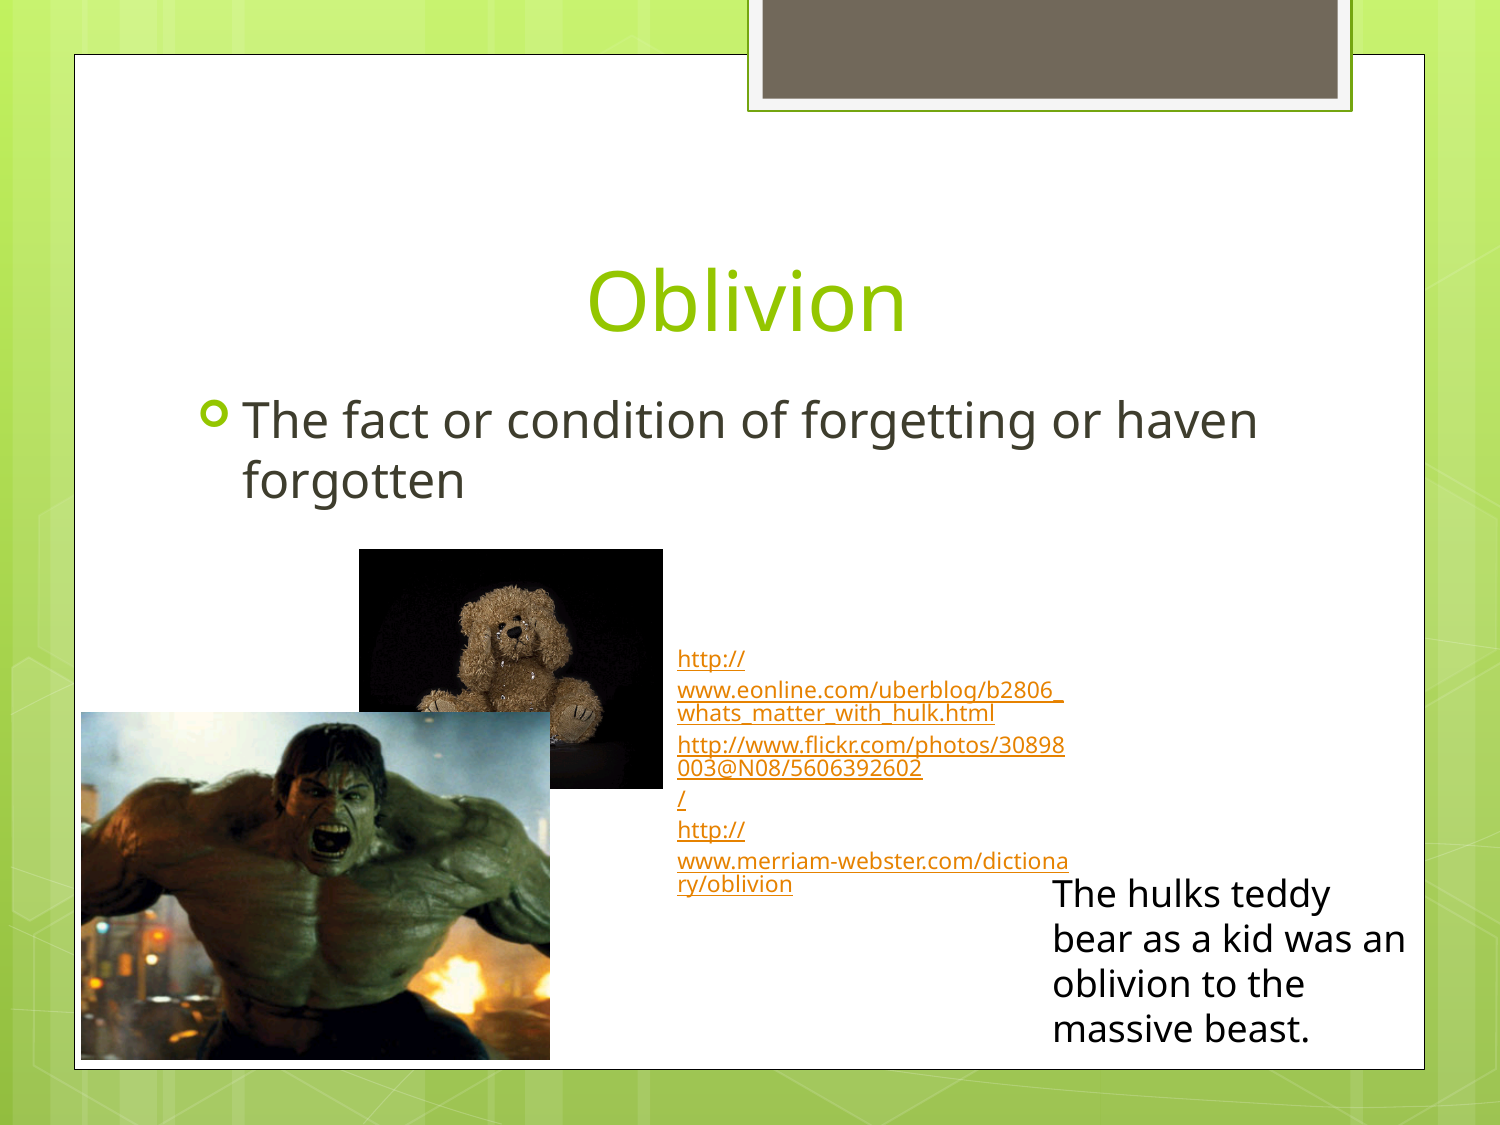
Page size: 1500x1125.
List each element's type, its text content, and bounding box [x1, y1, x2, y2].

text_box http://www.eonline.com/uberblog/b2806_whats_matter_with_hulk.html http://www.flickr.com/photos/30898003@N08/5606392602/ http://www.merriam-webster.com/dictionary/oblivion [662, 637, 1088, 868]
list The fact or condition of forgetting or haven forgotten [171, 381, 1283, 525]
picture [81, 549, 663, 1060]
text_box The hulks teddy bear as a kid was an oblivion to the massive beast. [1037, 862, 1425, 1058]
title Oblivion [171, 168, 1324, 357]
